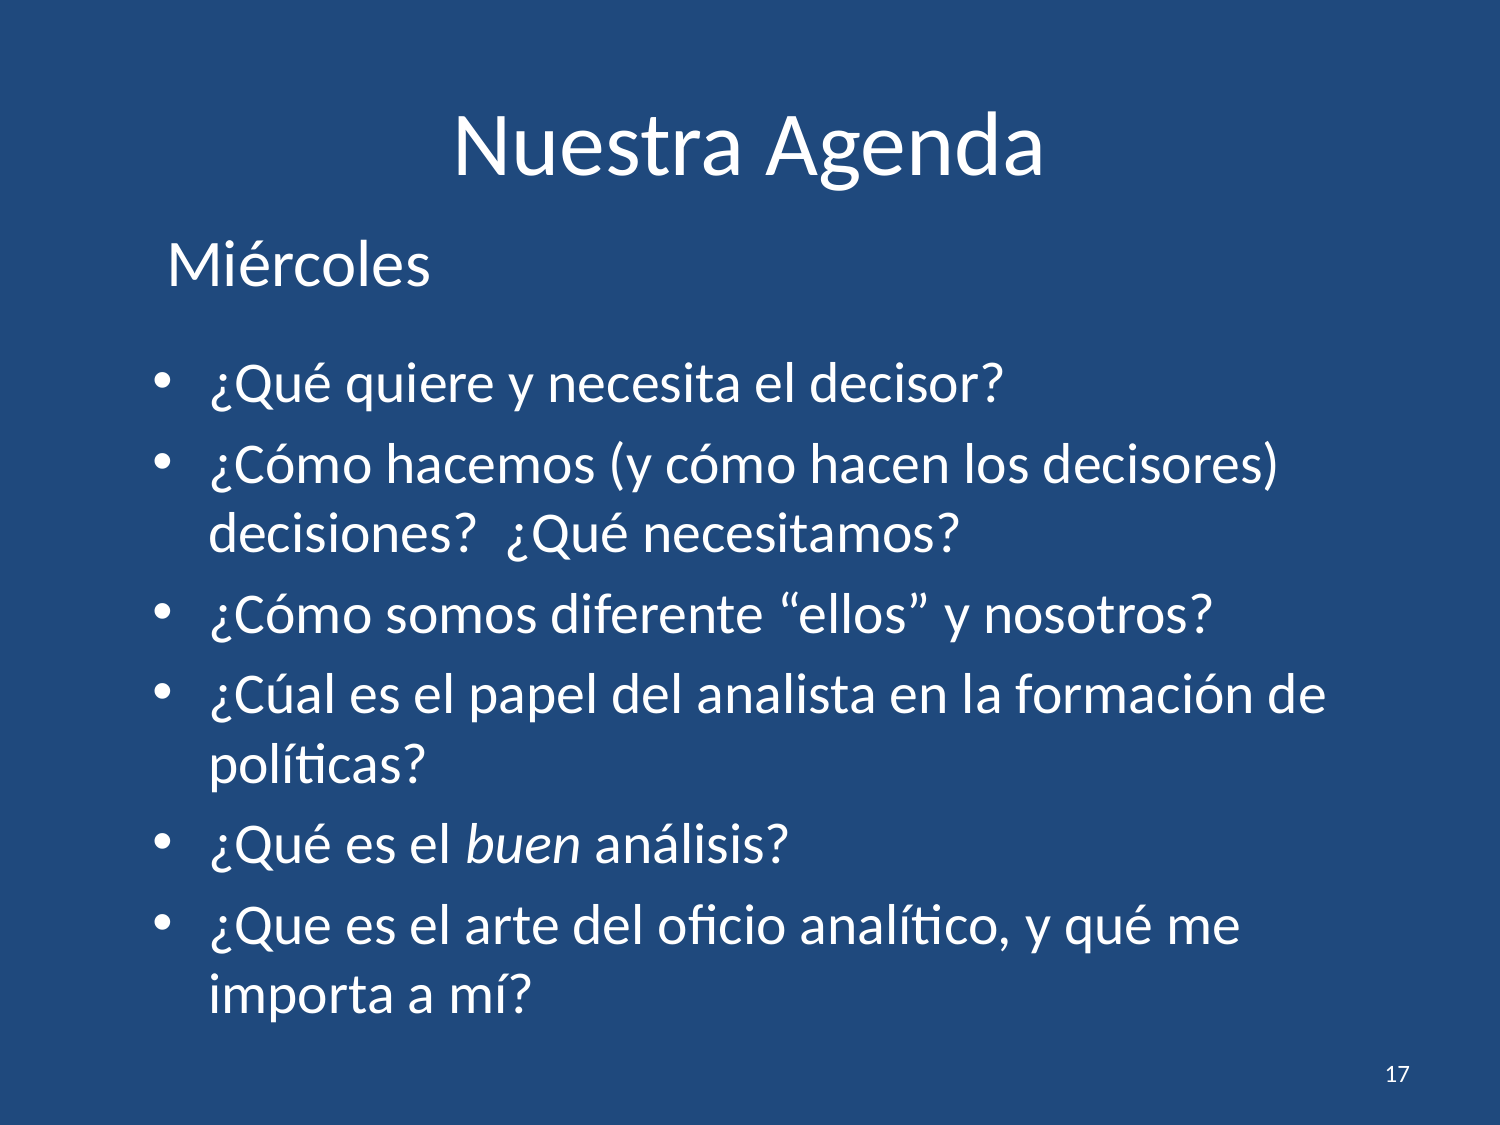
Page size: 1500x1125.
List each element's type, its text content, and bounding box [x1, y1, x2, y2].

list ¿Qué quiere y necesita el decisor? ¿Cómo hacemos (y cómo hacen los decisores) decisiones? ¿Qué necesitamos? ¿Cómo somos diferente “ellos” y nosotros? ¿Cúal es el papel del analista en la formación de políticas? ¿Qué es el buen análisis? ¿Que es el arte del oficio analítico, y qué me importa a mí? [137, 337, 1400, 1038]
slide_number 17 [1074, 1042, 1425, 1103]
text_box Miércoles [151, 212, 447, 308]
title Nuestra Agenda [75, 45, 1425, 233]
